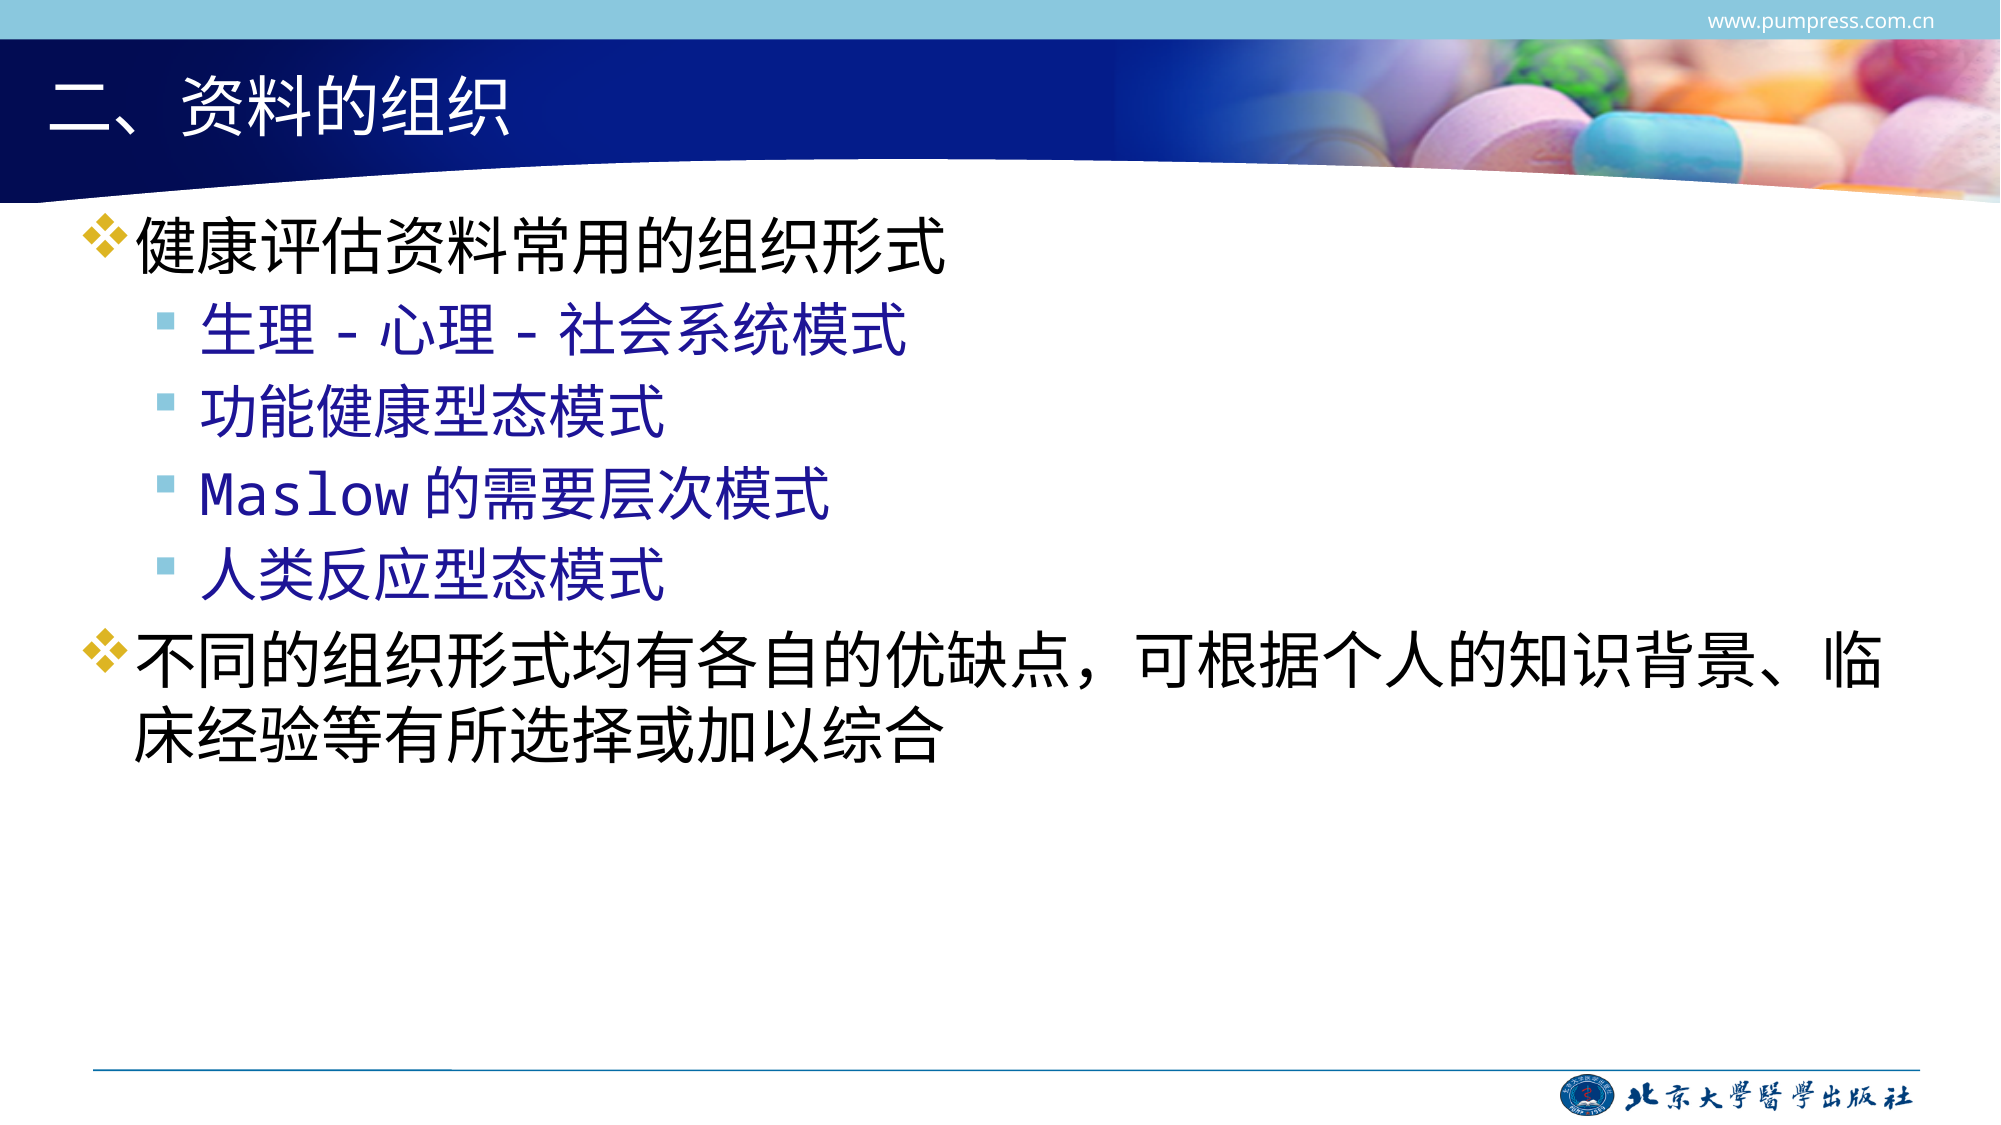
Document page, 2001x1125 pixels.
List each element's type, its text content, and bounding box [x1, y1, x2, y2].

slide_number www.pumpress.com.cn [1366, 0, 1951, 38]
title 二、资料的组织 [30, 58, 1799, 152]
picture [0, 40, 2000, 203]
picture [1560, 1074, 1915, 1118]
list 健康评估资料常用的组织形式 生理-心理-社会系统模式 功能健康型态模式 Maslow的需要层次模式 人类反应型态模式 不同的组织形式均有各自的优缺点，可根据个人的知识背景、临床经验等有所选择或加以综合 [62, 198, 1947, 1000]
